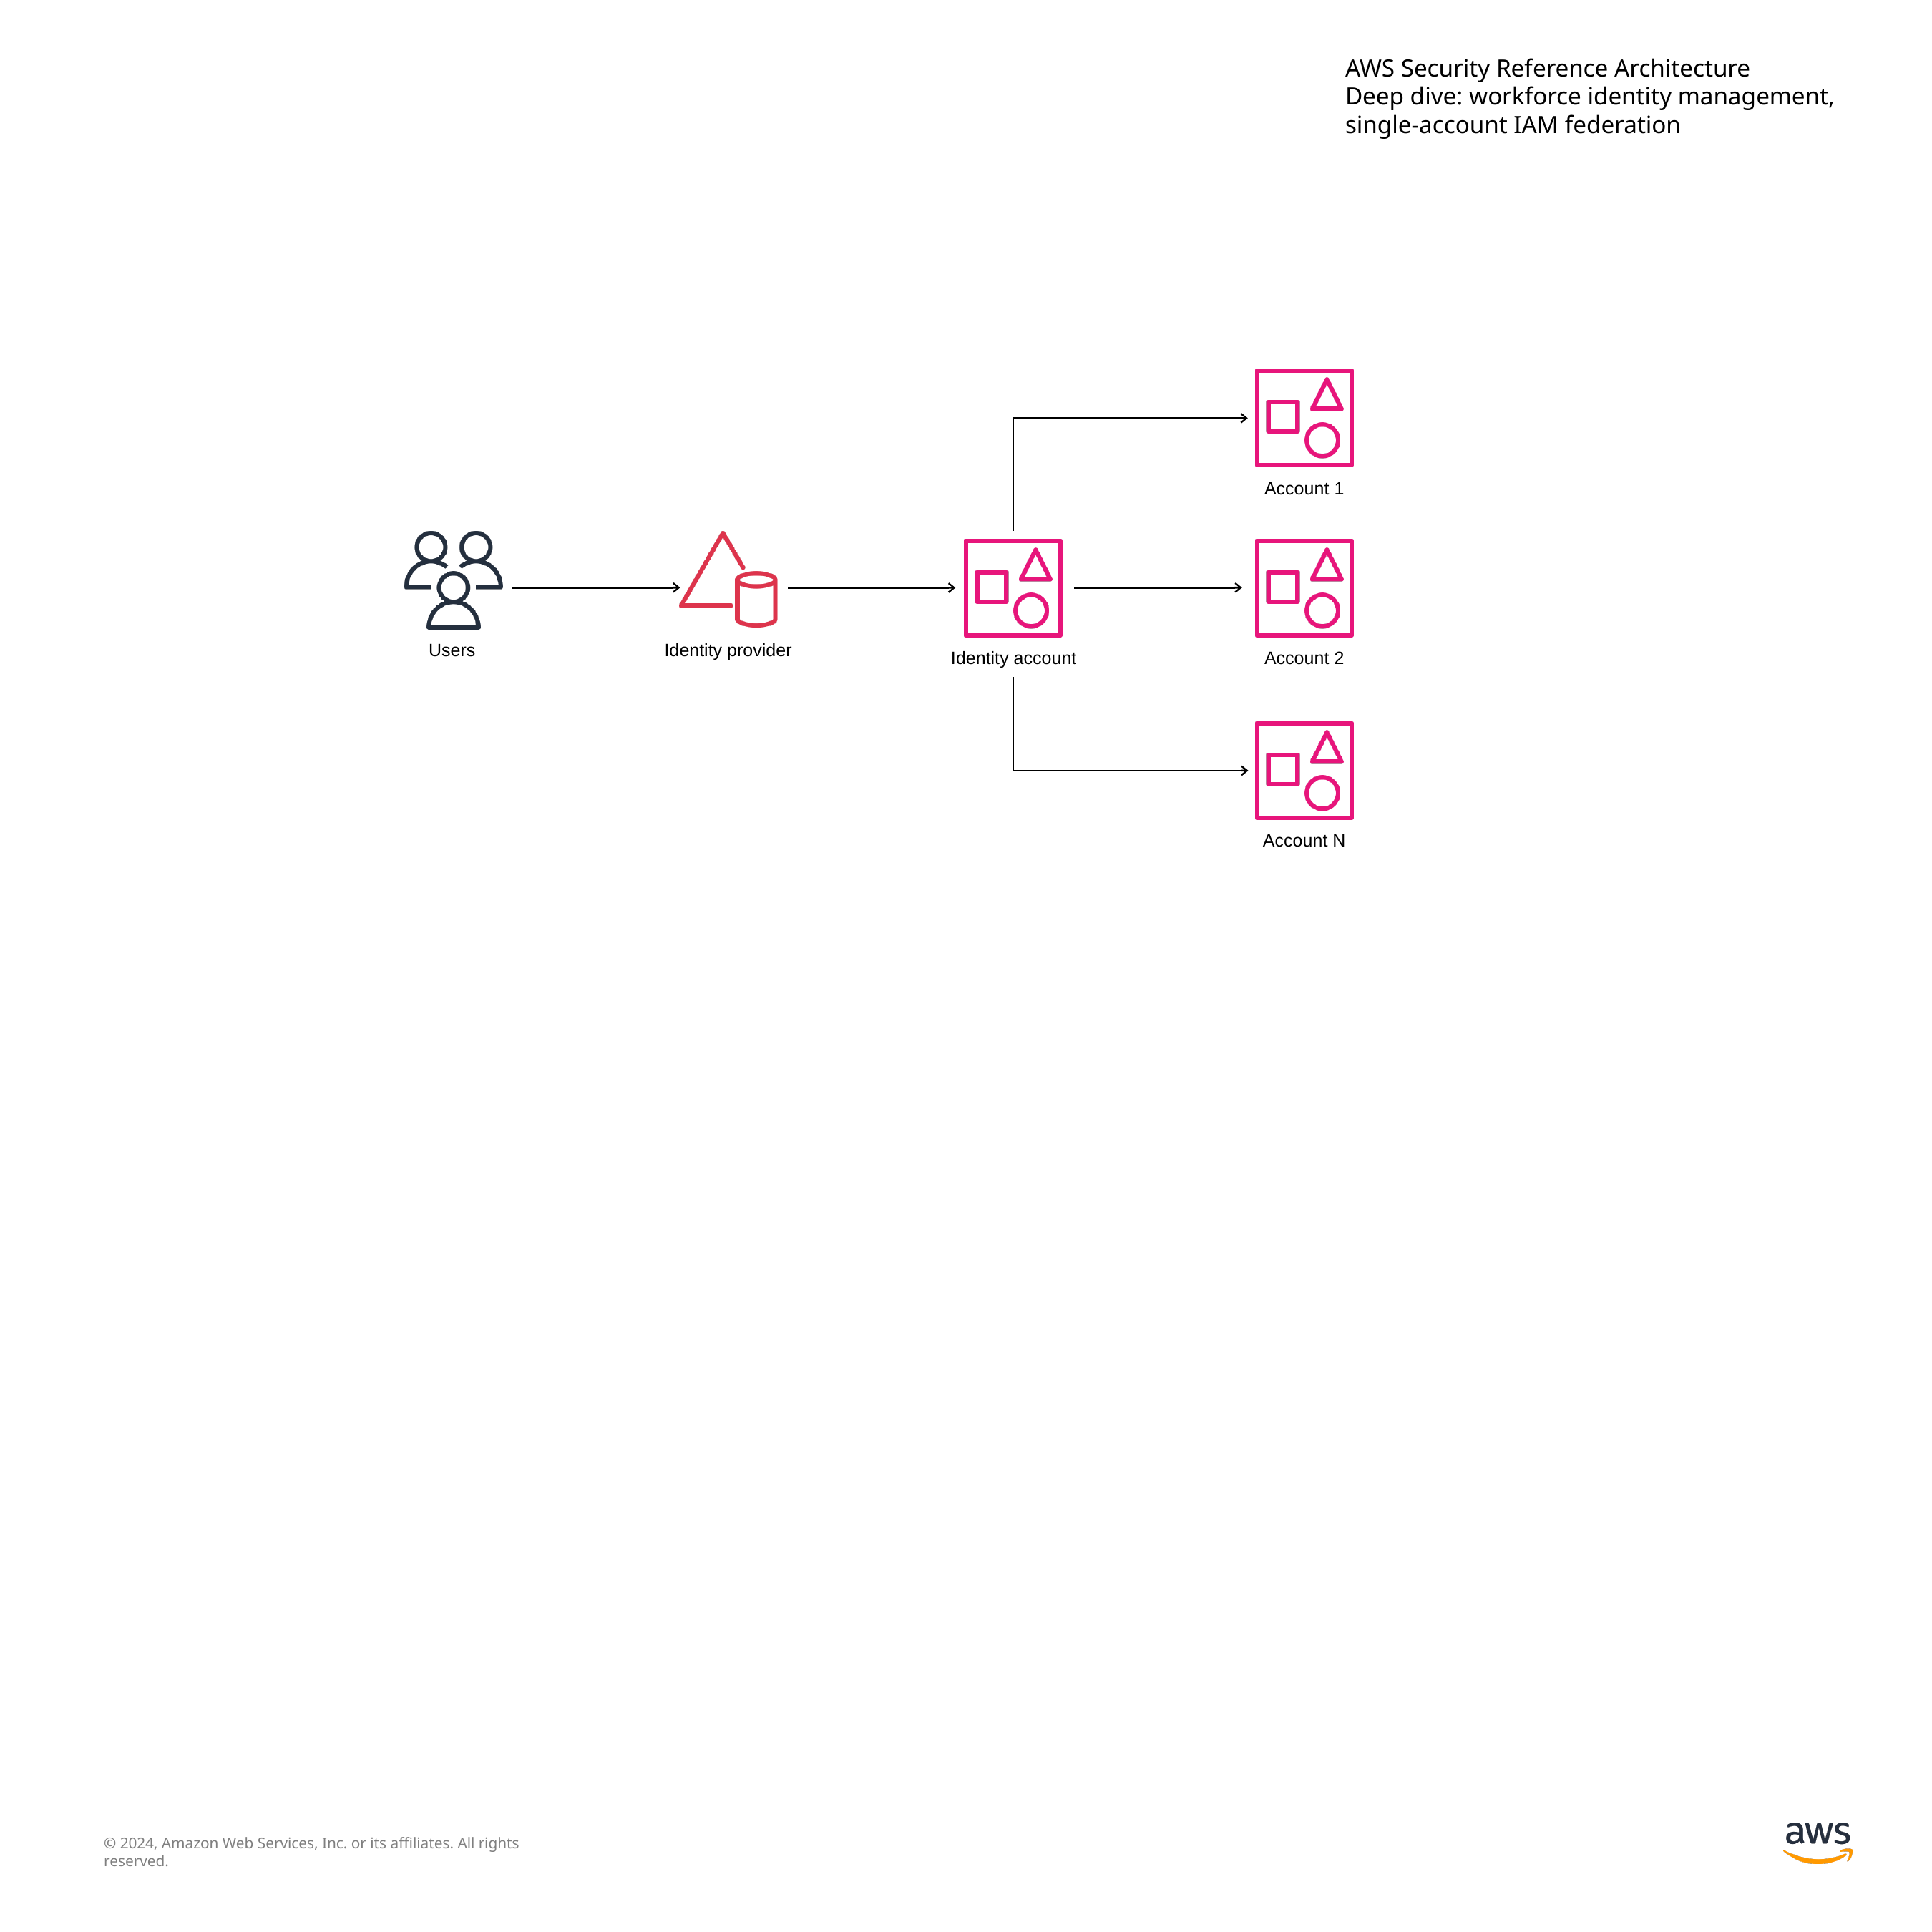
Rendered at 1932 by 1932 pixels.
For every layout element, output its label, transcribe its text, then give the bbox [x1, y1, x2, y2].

text_box Account N [1243, 824, 1365, 856]
text_box AWS Security Reference Architecture Deep dive: workforce identity management, single-account IAM federation [1335, 47, 1853, 144]
text_box Identity provider [649, 633, 807, 666]
picture [1250, 534, 1358, 642]
text_box Identity account [927, 641, 1101, 674]
picture [399, 526, 507, 634]
picture [1250, 716, 1358, 824]
picture [1250, 364, 1358, 472]
text_box Users [389, 633, 515, 666]
picture [959, 534, 1067, 642]
text_box Account 2 [1243, 641, 1365, 674]
picture [1783, 1823, 1853, 1864]
picture [674, 526, 782, 634]
text_box Account 1 [1243, 471, 1365, 504]
text_box [1013, 677, 1249, 776]
text_box [1013, 413, 1248, 531]
